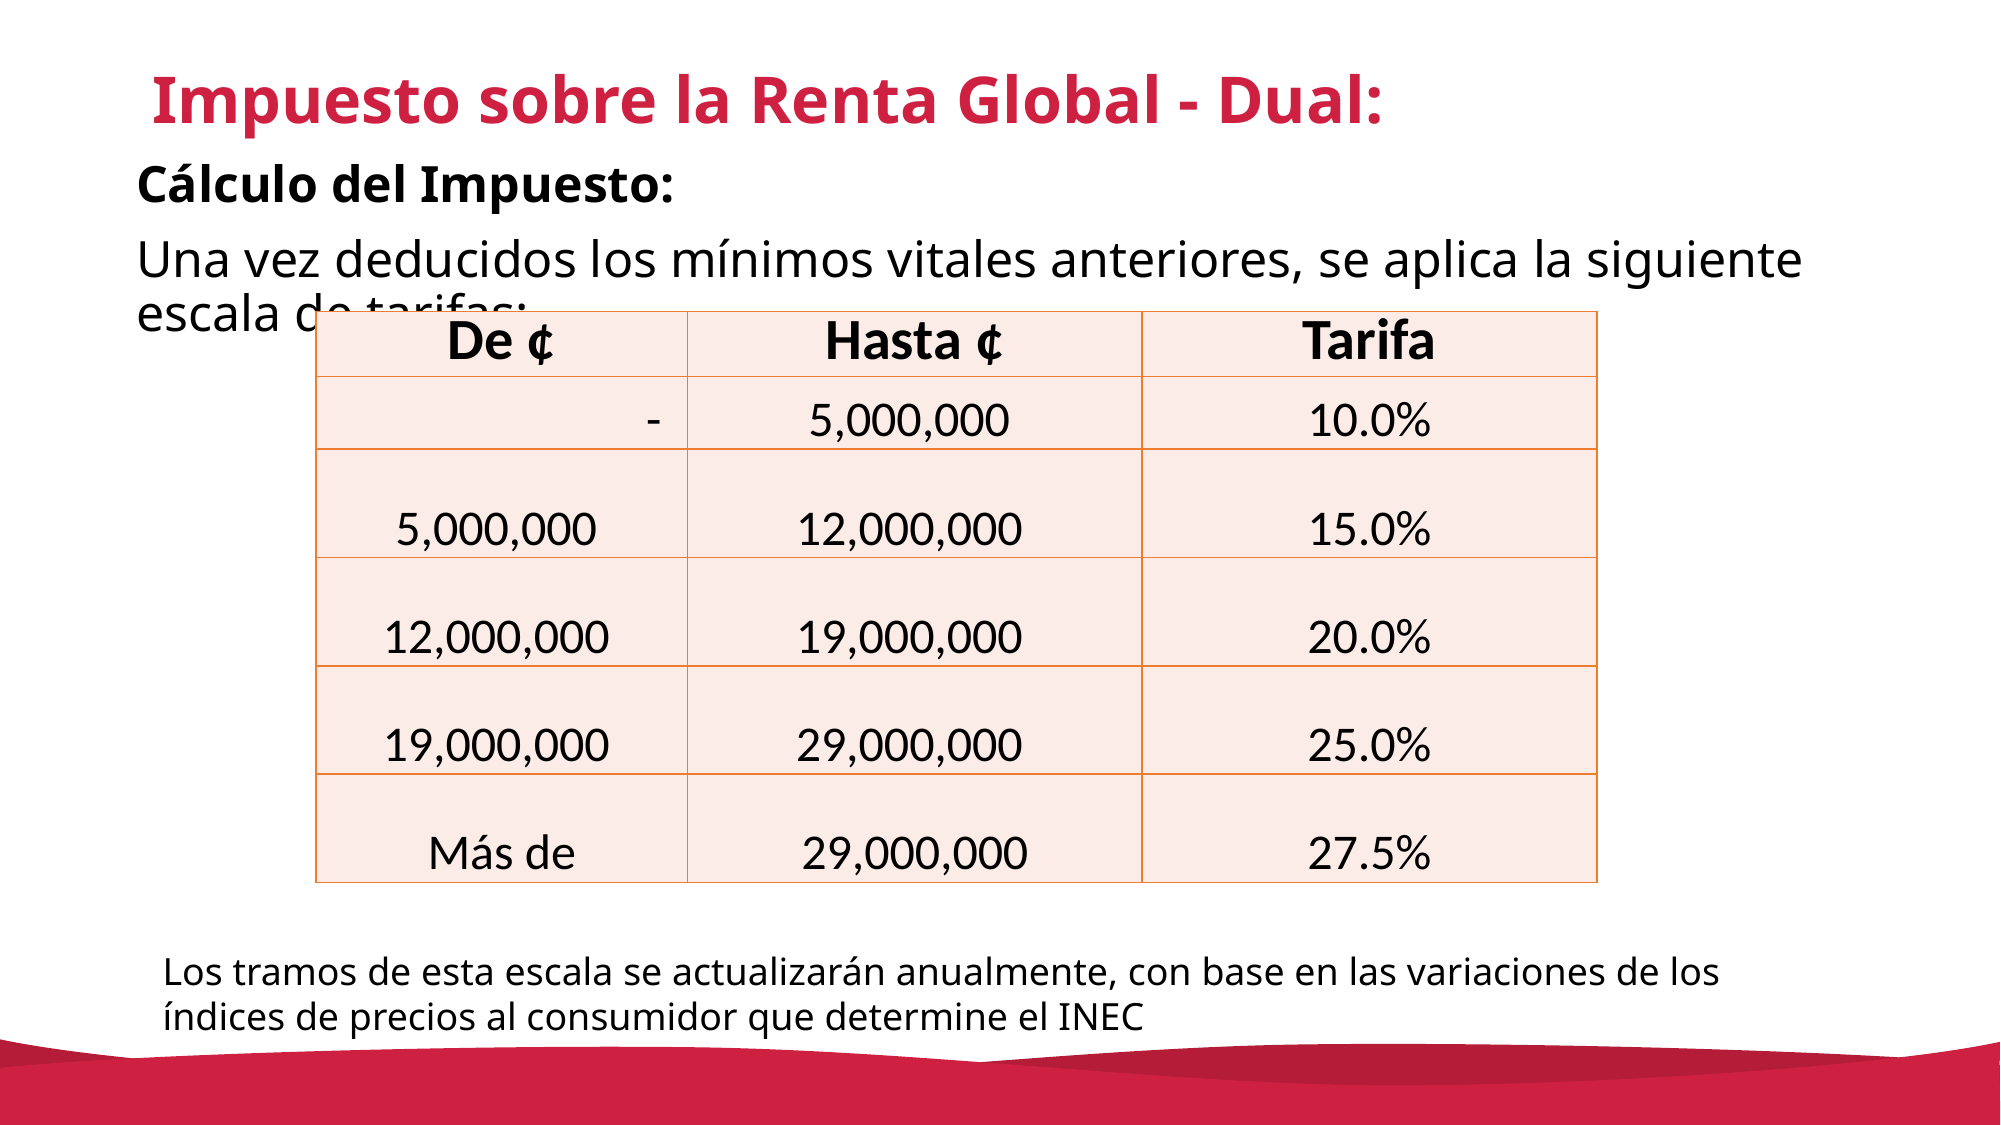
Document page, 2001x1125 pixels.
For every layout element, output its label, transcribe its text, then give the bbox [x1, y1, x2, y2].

table_cell 27.5% [1143, 775, 1596, 882]
table_cell 29,000,000 [688, 775, 1141, 882]
table_header Tarifa [1143, 312, 1596, 376]
table_header De ¢ [317, 312, 687, 376]
table_cell 29,000,000 [688, 667, 1141, 773]
text_box Los tramos de esta escala se actualizarán anualmente, con base en las variaciones de los índices de precios al consumidor que determine el INEC [147, 940, 1823, 1046]
table_cell 25.0% [1143, 667, 1596, 773]
table_cell 5,000,000 [688, 377, 1141, 448]
table_cell 15.0% [1143, 450, 1596, 557]
table_cell - [317, 377, 687, 448]
table_cell 5,000,000 [317, 450, 687, 557]
table_cell Más de [317, 775, 687, 882]
table_cell 10.0% [1143, 377, 1596, 448]
table_cell 20.0% [1143, 558, 1596, 665]
table_cell 12,000,000 [317, 558, 687, 665]
table_header Hasta ¢ [688, 312, 1141, 376]
table_cell 19,000,000 [317, 667, 687, 773]
table_cell 12,000,000 [688, 450, 1141, 557]
title Impuesto sobre la Renta Global - Dual: [137, 59, 1863, 145]
table_cell 19,000,000 [688, 558, 1141, 665]
text_box Cálculo del Impuesto: Una vez deducidos los mínimos vitales anteriores, se aplica la siguiente escala de tarifas: [121, 152, 1934, 995]
